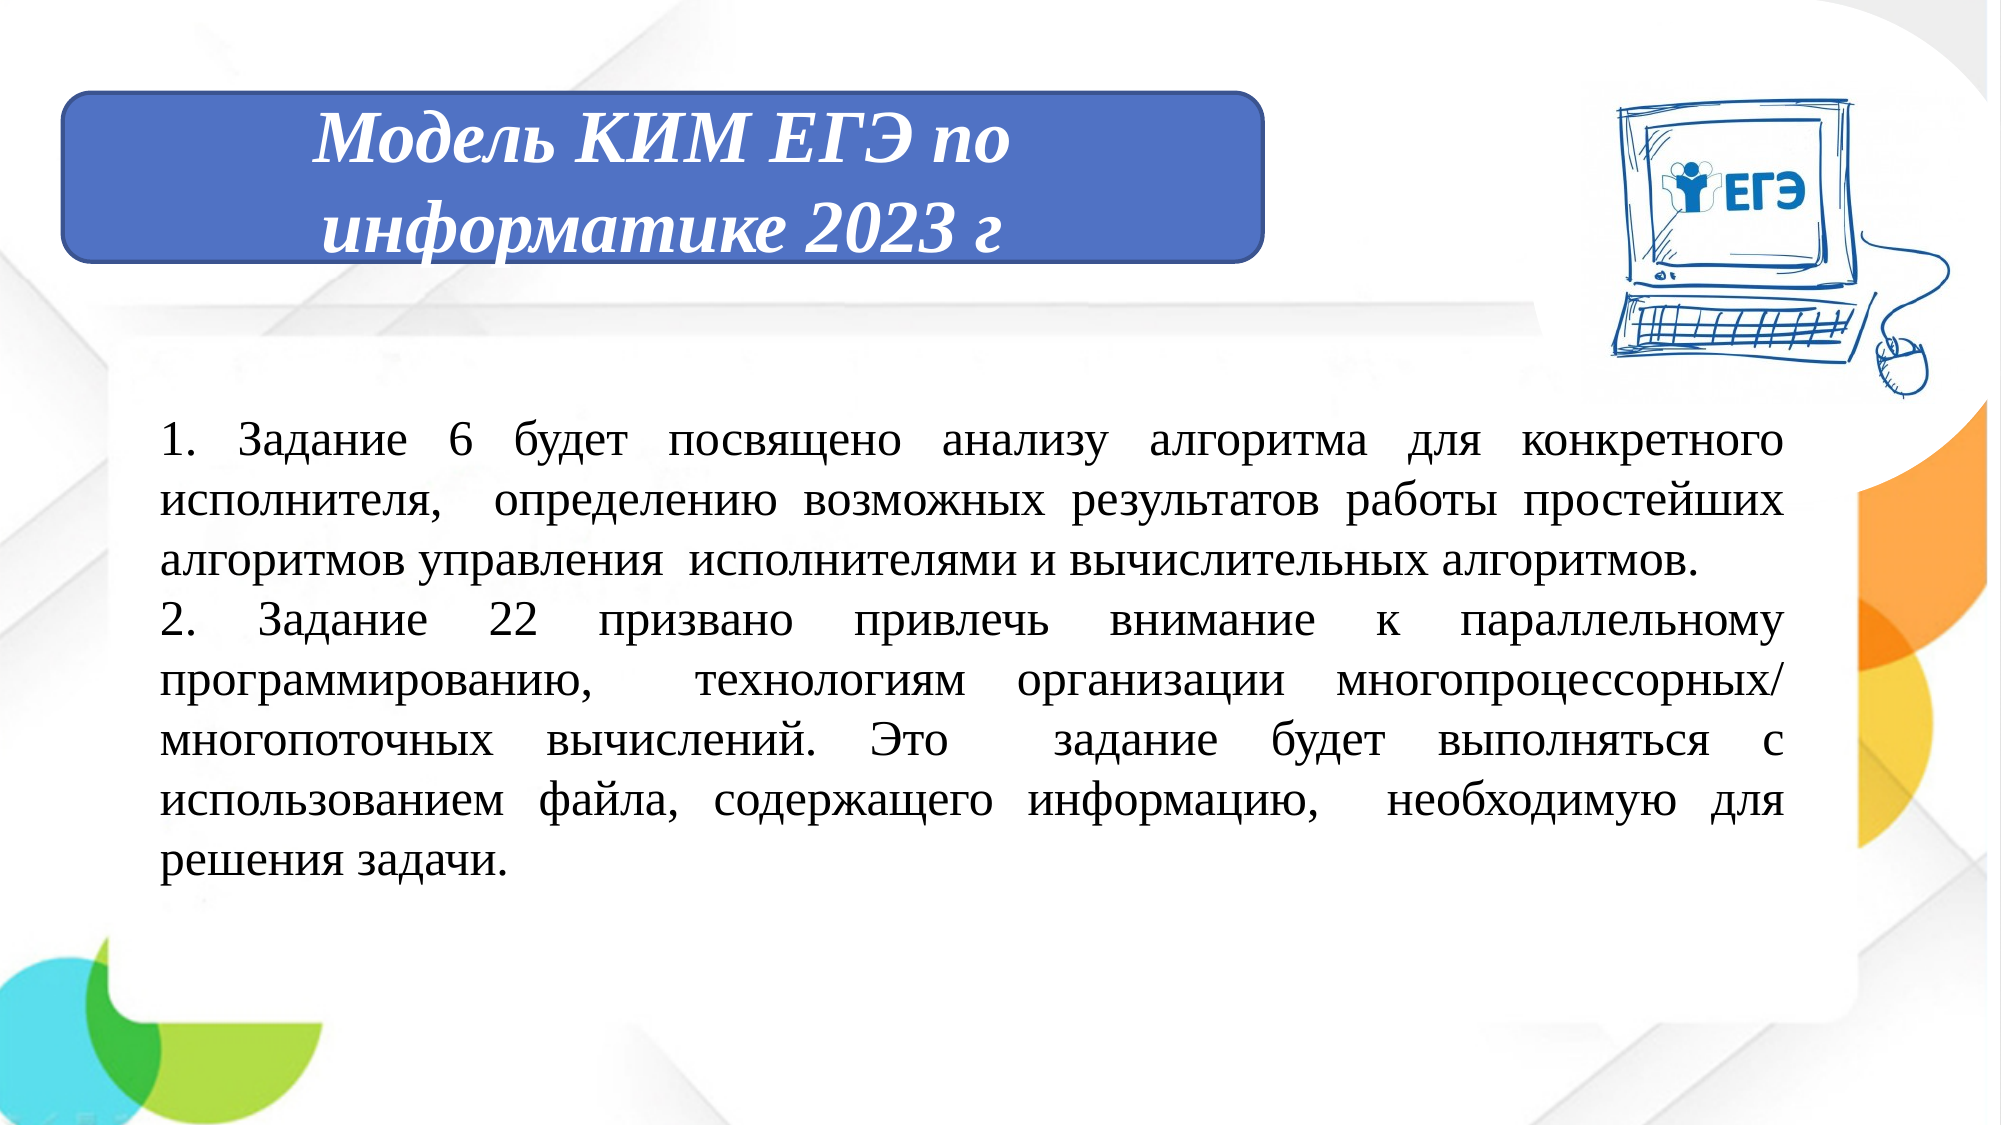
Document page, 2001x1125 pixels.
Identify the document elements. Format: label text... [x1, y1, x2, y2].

text_box 1. Задание 6 будет посвящено анализу алгоритма для конкретного исполнителя, определению возможных результатов работы простейших алгоритмов управления исполнителями и вычислительных алгоритмов. 2. Задание 22 призвано привлечь внимание к параллельному программированию, технологиям организации многопроцессорных/ многопоточных вычислений. Это задание будет выполняться с использованием файла, содержащего информацию, необходимую для решения задачи. [145, 398, 1800, 893]
picture [1822, 0, 2001, 121]
picture [0, 0, 2001, 1125]
text_box Модель КИМ ЕГЭ по информатике 2023 г [60, 90, 1265, 264]
